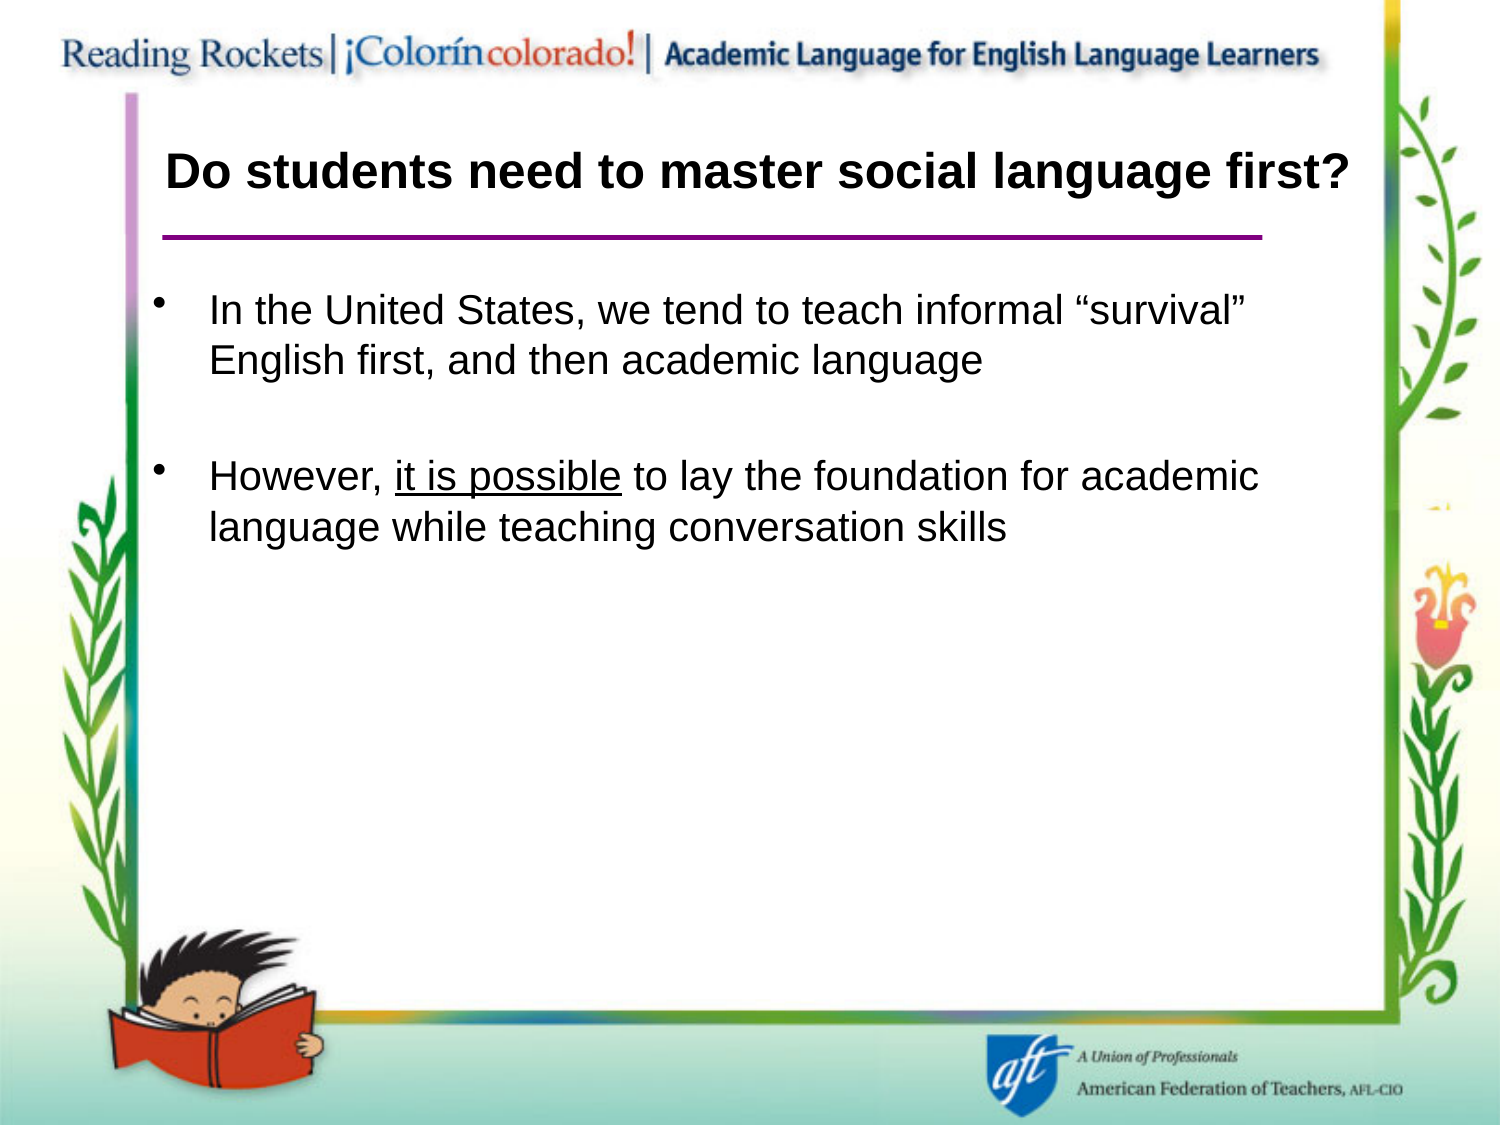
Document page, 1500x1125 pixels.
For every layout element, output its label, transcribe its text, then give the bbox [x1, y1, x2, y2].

title Do students need to master social language first? [149, 74, 1376, 263]
list In the United States, we tend to teach informal “survival” English first, and then academic language However, it is possible to lay the foundation for academic language while teaching conversation skills [137, 274, 1401, 1018]
picture [0, 0, 1500, 1125]
